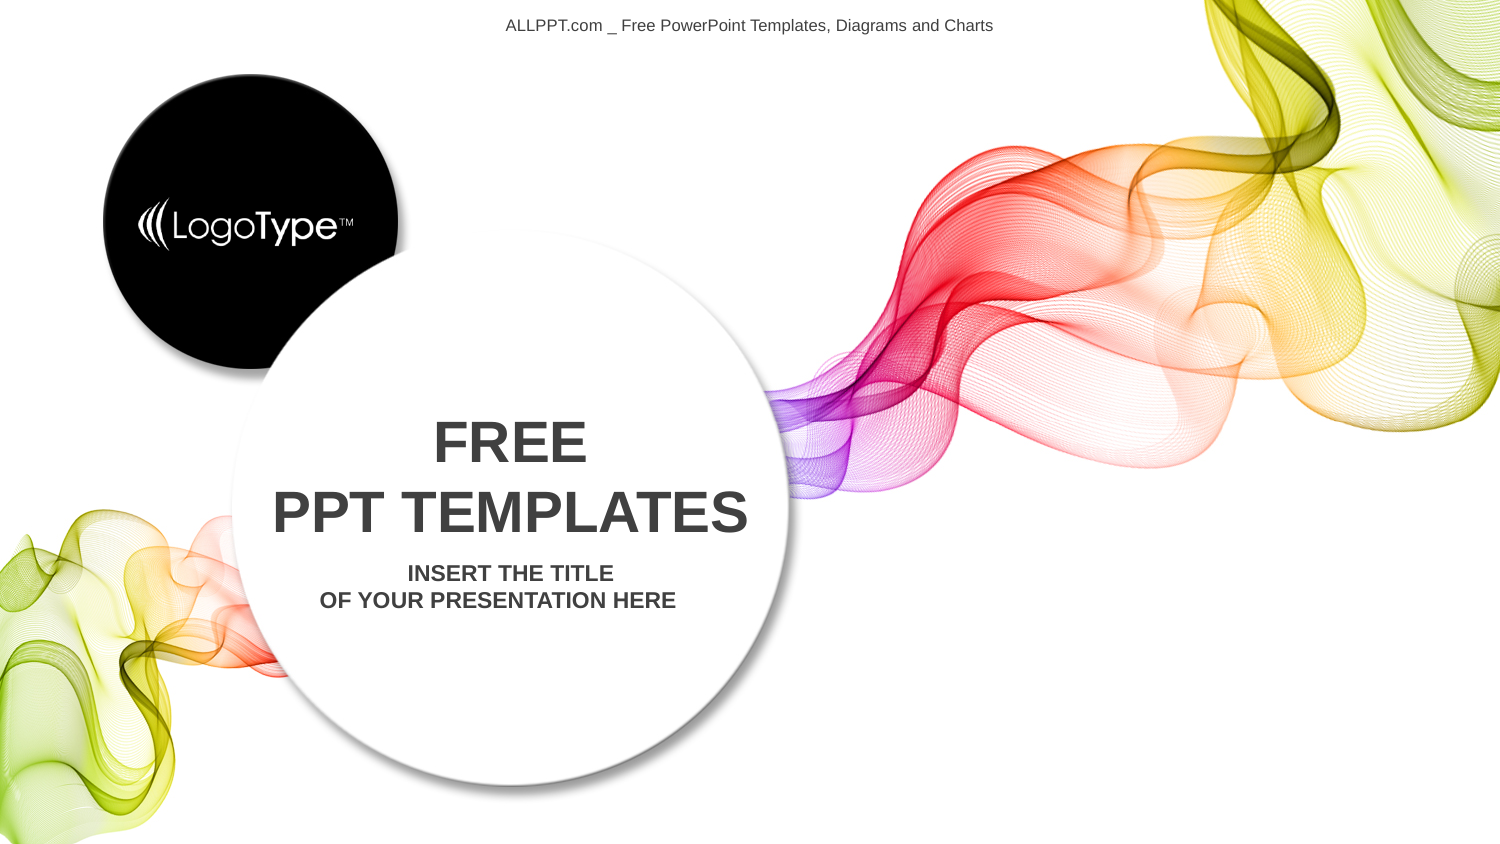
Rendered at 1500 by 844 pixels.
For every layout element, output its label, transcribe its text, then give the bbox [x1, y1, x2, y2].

text_box ALLPPT.com _ Free PowerPoint Templates, Diagrams and Charts [0, 7, 1500, 42]
picture [0, 42, 1500, 844]
picture [0, 0, 1500, 7]
text_box FREE PPT TEMPLATES [233, 396, 788, 552]
text_box INSERT THE TITLE OF YOUR PRESENTATION HERE [233, 552, 788, 621]
